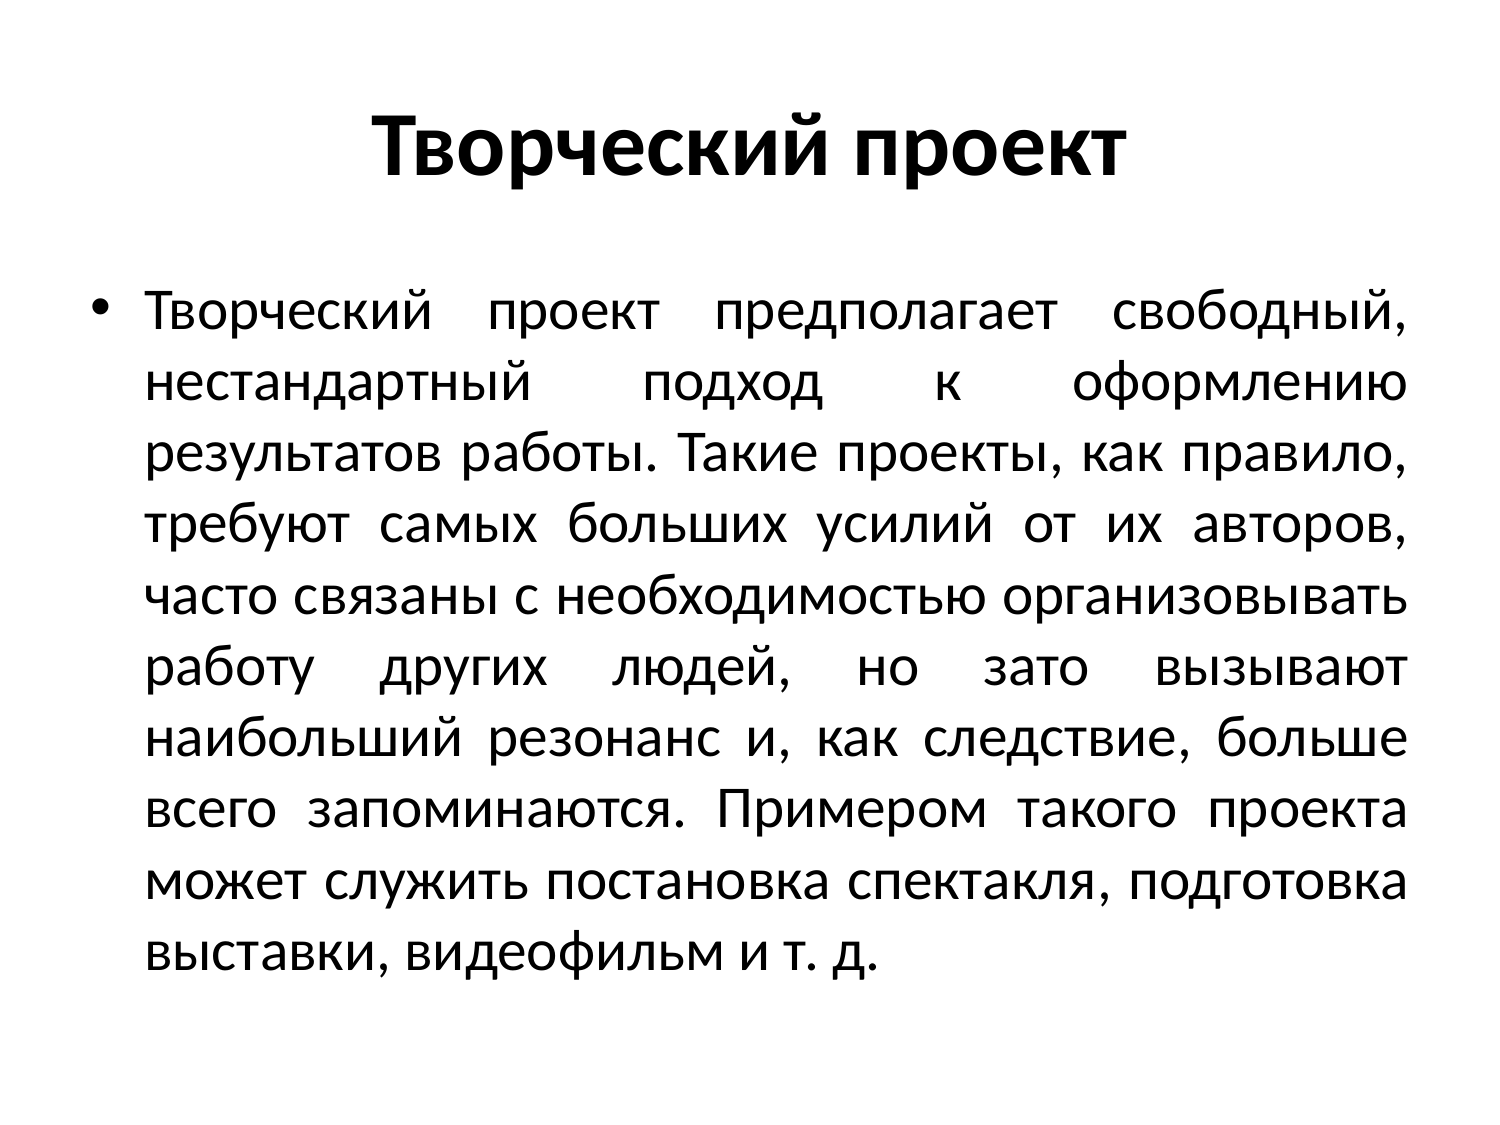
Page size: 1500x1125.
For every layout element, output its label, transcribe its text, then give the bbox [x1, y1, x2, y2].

title Творческий проект [75, 45, 1425, 233]
list Творческий проект предполагает свободный, нестандартный подход к оформлению результатов работы. Такие проекты, как правило, требуют самых больших усилий от их авторов, часто связаны с необходимостью организовывать работу других людей, но зато вызывают наибольший резонанс и, как следствие, больше всего запоминаются. Примером такого проекта может служить постановка спектакля, подготовка выставки, видеофильм и т. д. [75, 262, 1425, 1005]
